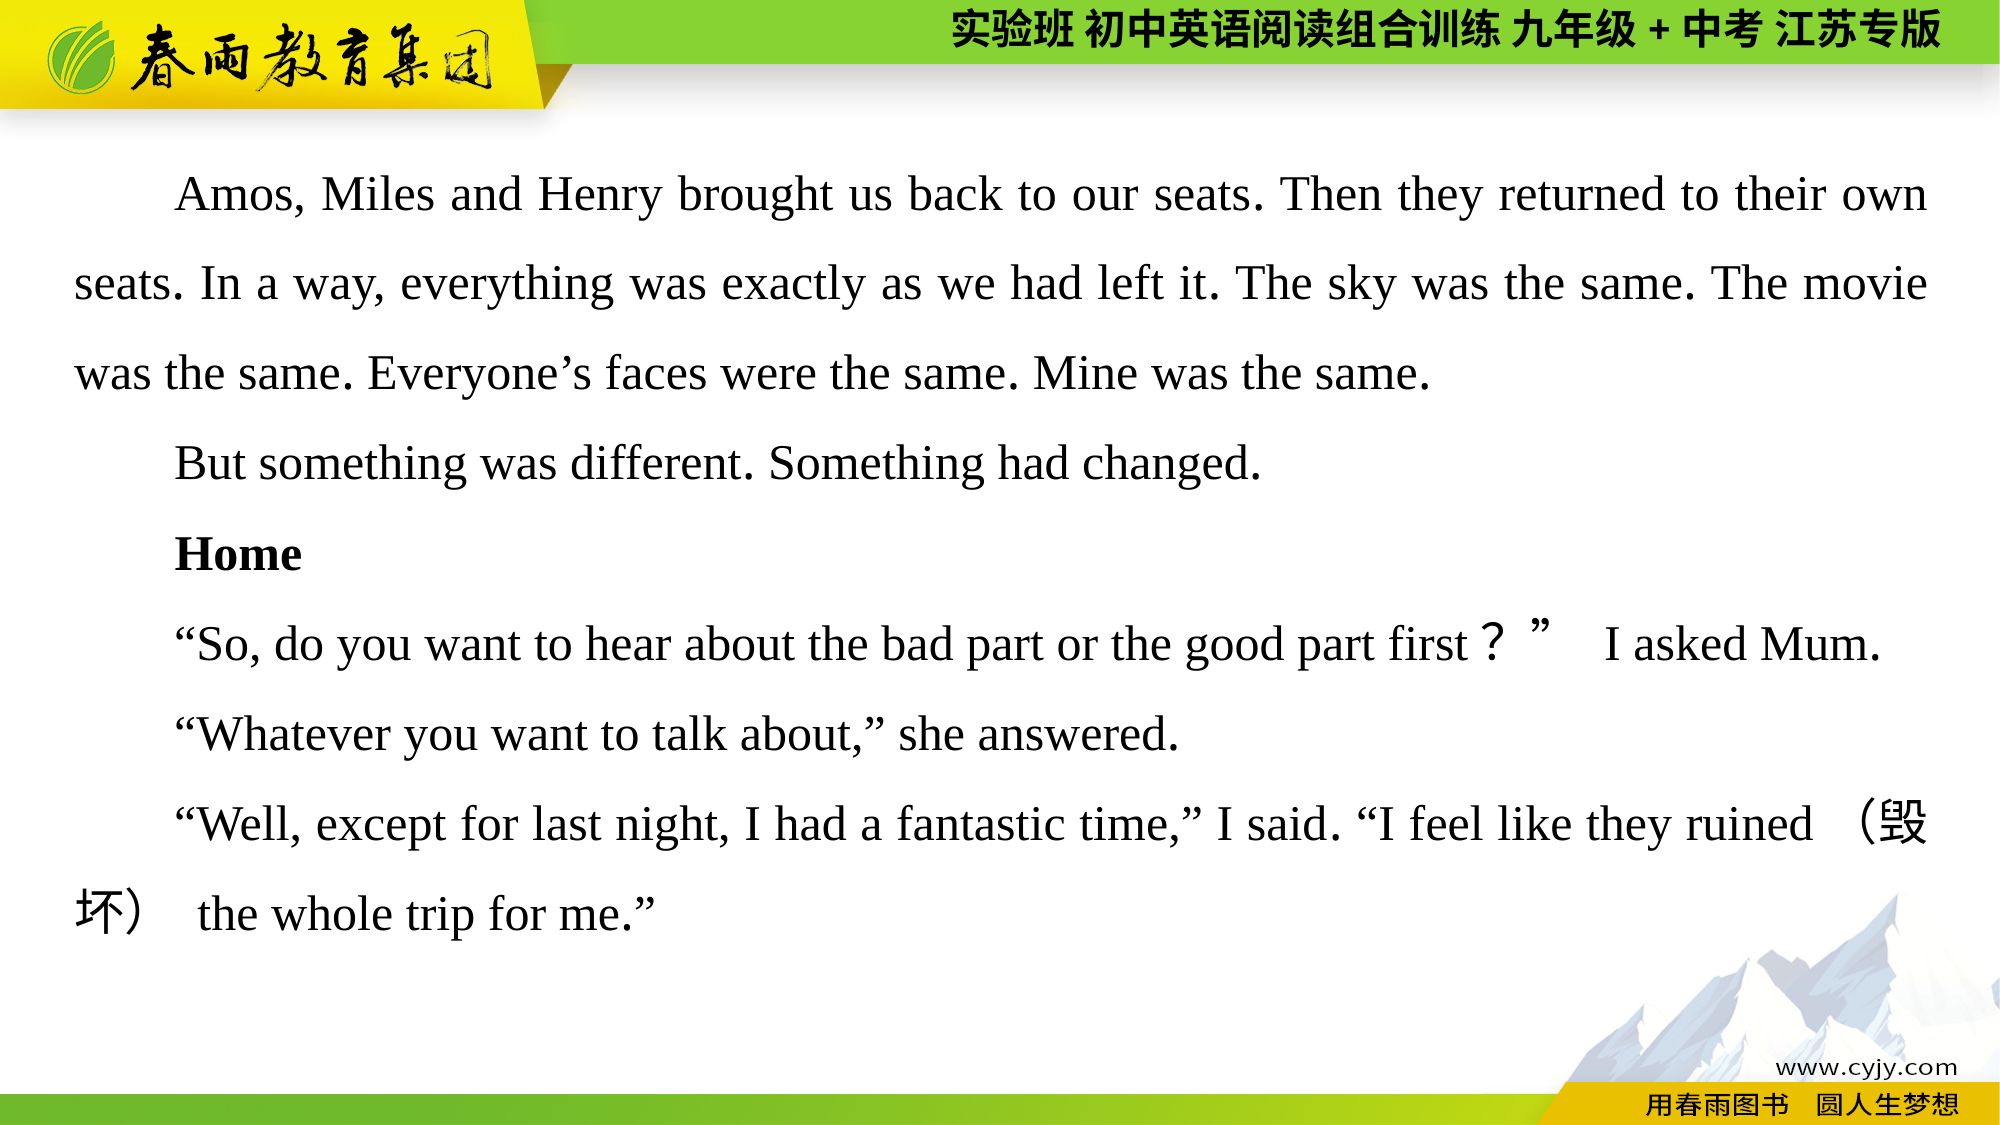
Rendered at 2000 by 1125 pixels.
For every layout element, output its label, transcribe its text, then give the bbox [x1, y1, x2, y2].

list Amos, Miles and Henry brought us back to our seats. Then they returned to their own seats. In a way, everything was exactly as we had left it. The sky was the same. The movie was the same. Everyone’s faces were the same. Mine was the same. But something was different. Something had changed. Home “So, do you want to hear about the bad part or the good part first？” I asked Mum. “Whatever you want to talk about,” she answered. “Well, except for last night, I had a fantastic time,” I said. “I feel like they ruined（毁坏） the whole trip for me.” [59, 122, 1944, 944]
picture [0, 0, 2000, 1125]
